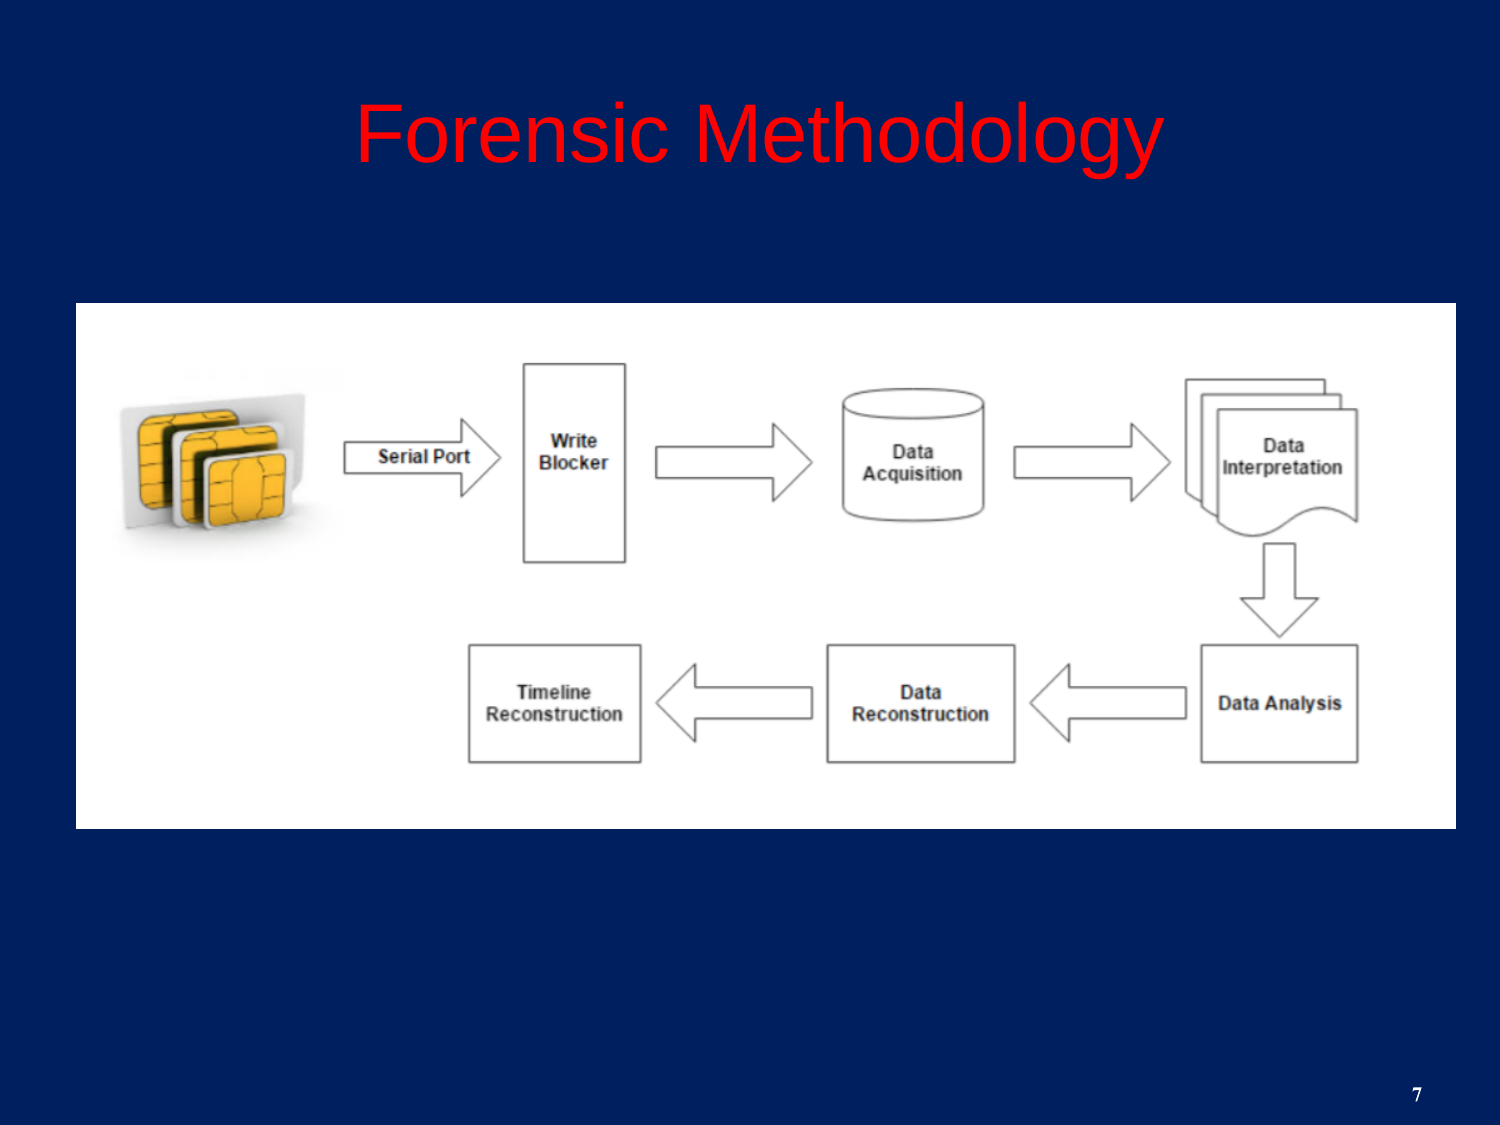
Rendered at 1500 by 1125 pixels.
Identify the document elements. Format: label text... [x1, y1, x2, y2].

picture [76, 303, 1456, 829]
title Forensic Methodology [44, 53, 1456, 267]
text_box [1412, 1087, 1422, 1102]
